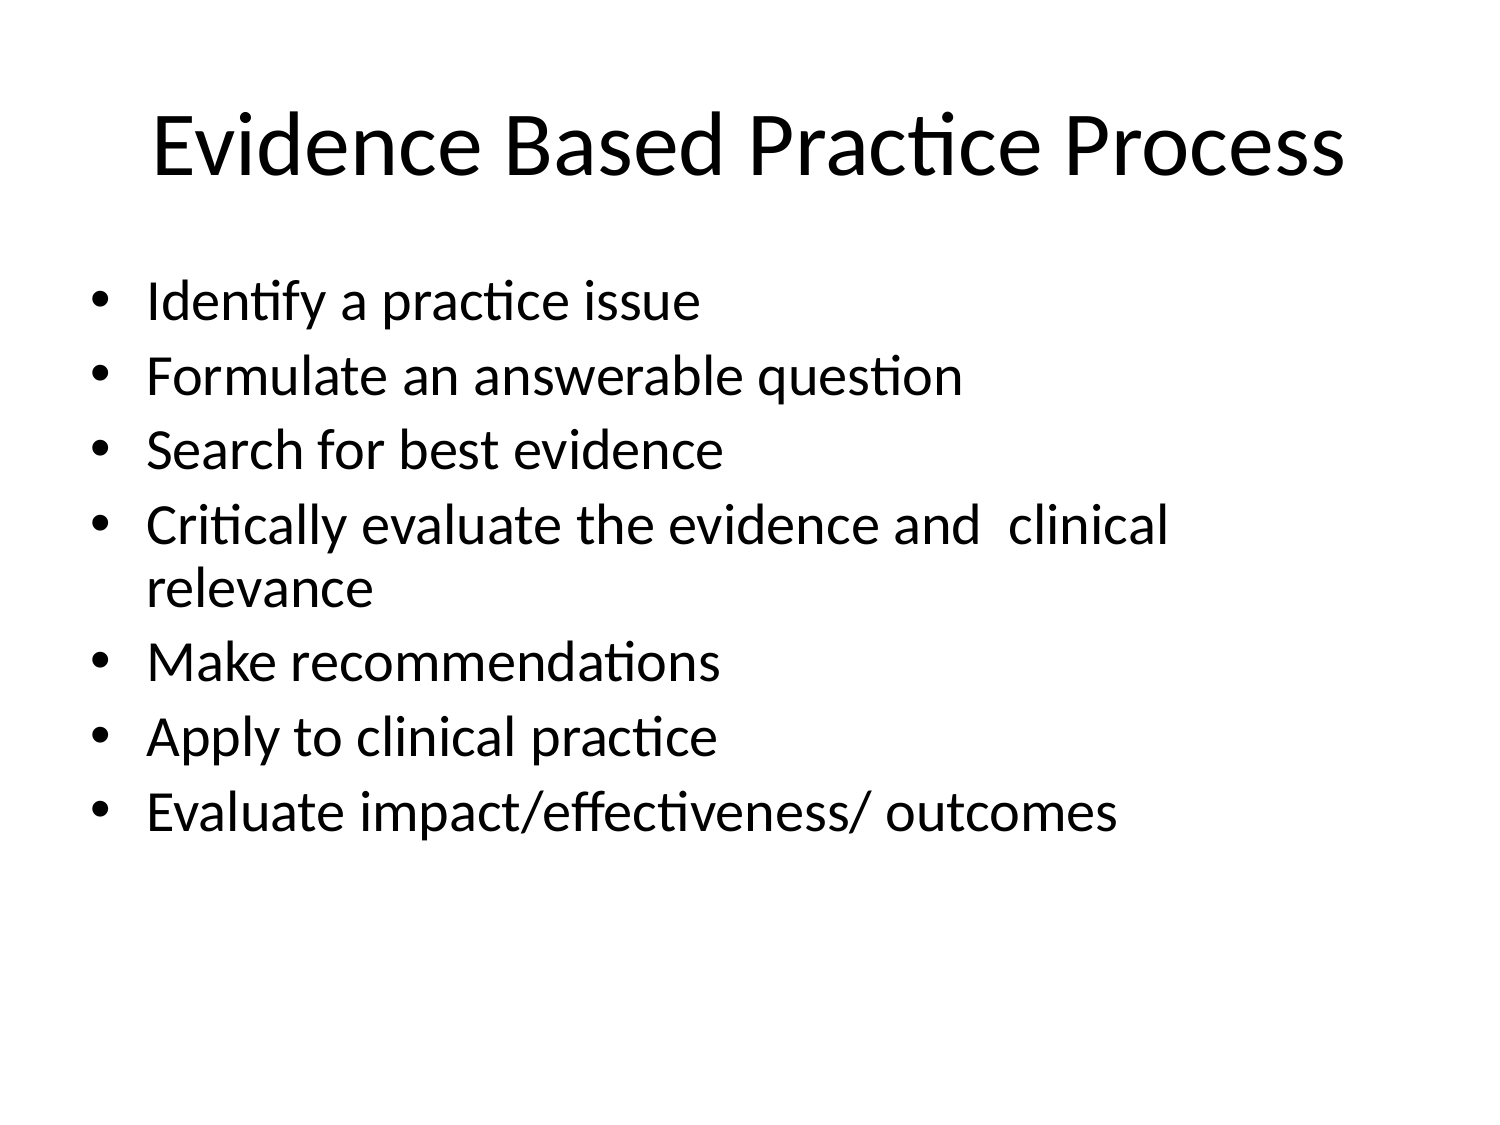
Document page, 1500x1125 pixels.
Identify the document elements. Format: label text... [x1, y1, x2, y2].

title Evidence Based Practice Process [75, 45, 1425, 233]
list Identify a practice issue Formulate an answerable question Search for best evidence Critically evaluate the evidence and clinical relevance Make recommendations Apply to clinical practice Evaluate impact/effectiveness/ outcomes [75, 262, 1425, 1005]
